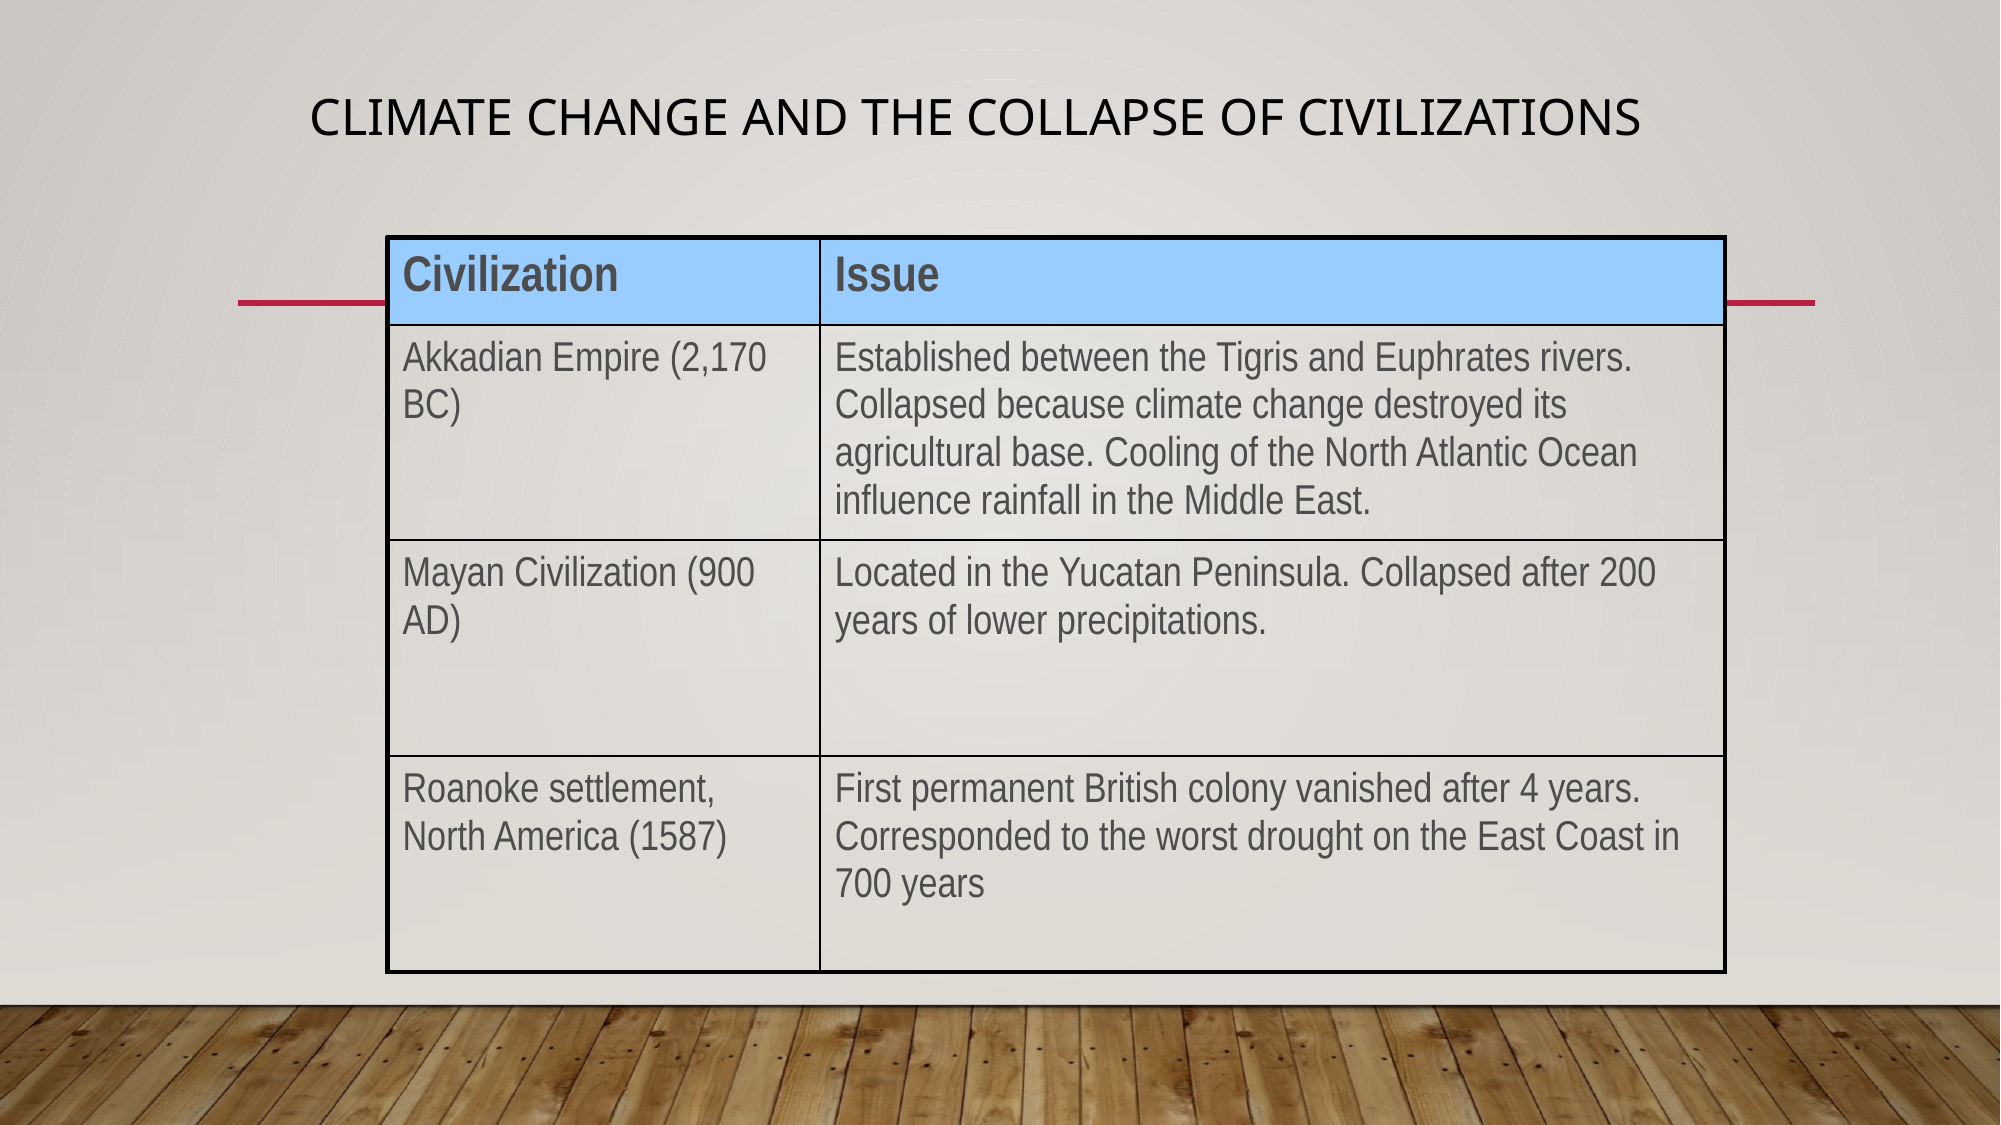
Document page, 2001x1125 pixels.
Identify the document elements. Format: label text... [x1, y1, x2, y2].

table_header Civilization [390, 240, 819, 324]
table_header Issue [821, 240, 1723, 324]
picture [0, 1005, 2000, 1125]
title Climate change and the collapse of civilizations [294, 85, 1870, 195]
table_cell First permanent British colony vanished after 4 years. Corresponded to the worst drought on the East Coast in 700 years [821, 757, 1723, 970]
table_cell Mayan Civilization (900 AD) [390, 541, 819, 755]
table_cell Established between the Tigris and Euphrates rivers. Collapsed because climate change destroyed its agricultural base. Cooling of the North Atlantic Ocean influence rainfall in the Middle East. [821, 326, 1723, 539]
table_cell Roanoke settlement, North America (1587) [390, 757, 819, 970]
table_cell Akkadian Empire (2,170 BC) [390, 326, 819, 539]
table_cell Located in the Yucatan Peninsula. Collapsed after 200 years of lower precipitations. [821, 541, 1723, 755]
